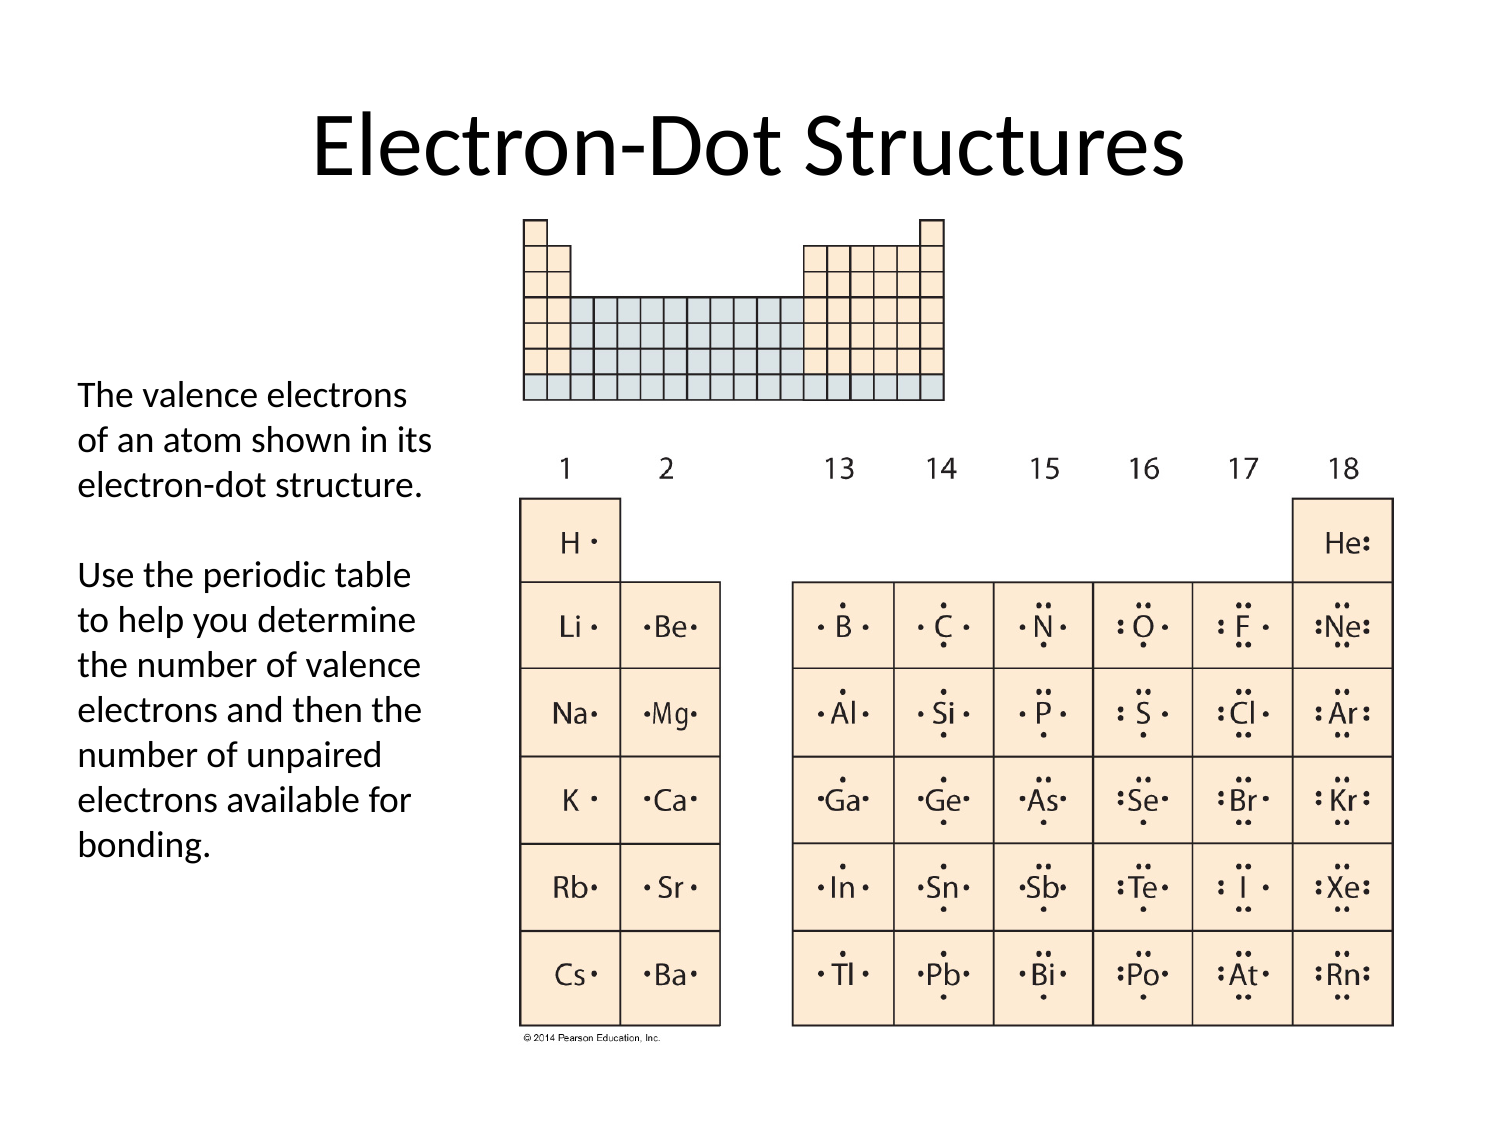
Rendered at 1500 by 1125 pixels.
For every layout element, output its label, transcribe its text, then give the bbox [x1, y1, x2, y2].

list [512, 212, 1401, 1051]
title Electron-Dot Structures [75, 45, 1425, 233]
text_box The valence electrons of an atom shown in its electron-dot structure. Use the periodic table to help you determine the number of valence electrons and then the number of unpaired electrons available for bonding. [62, 362, 463, 873]
